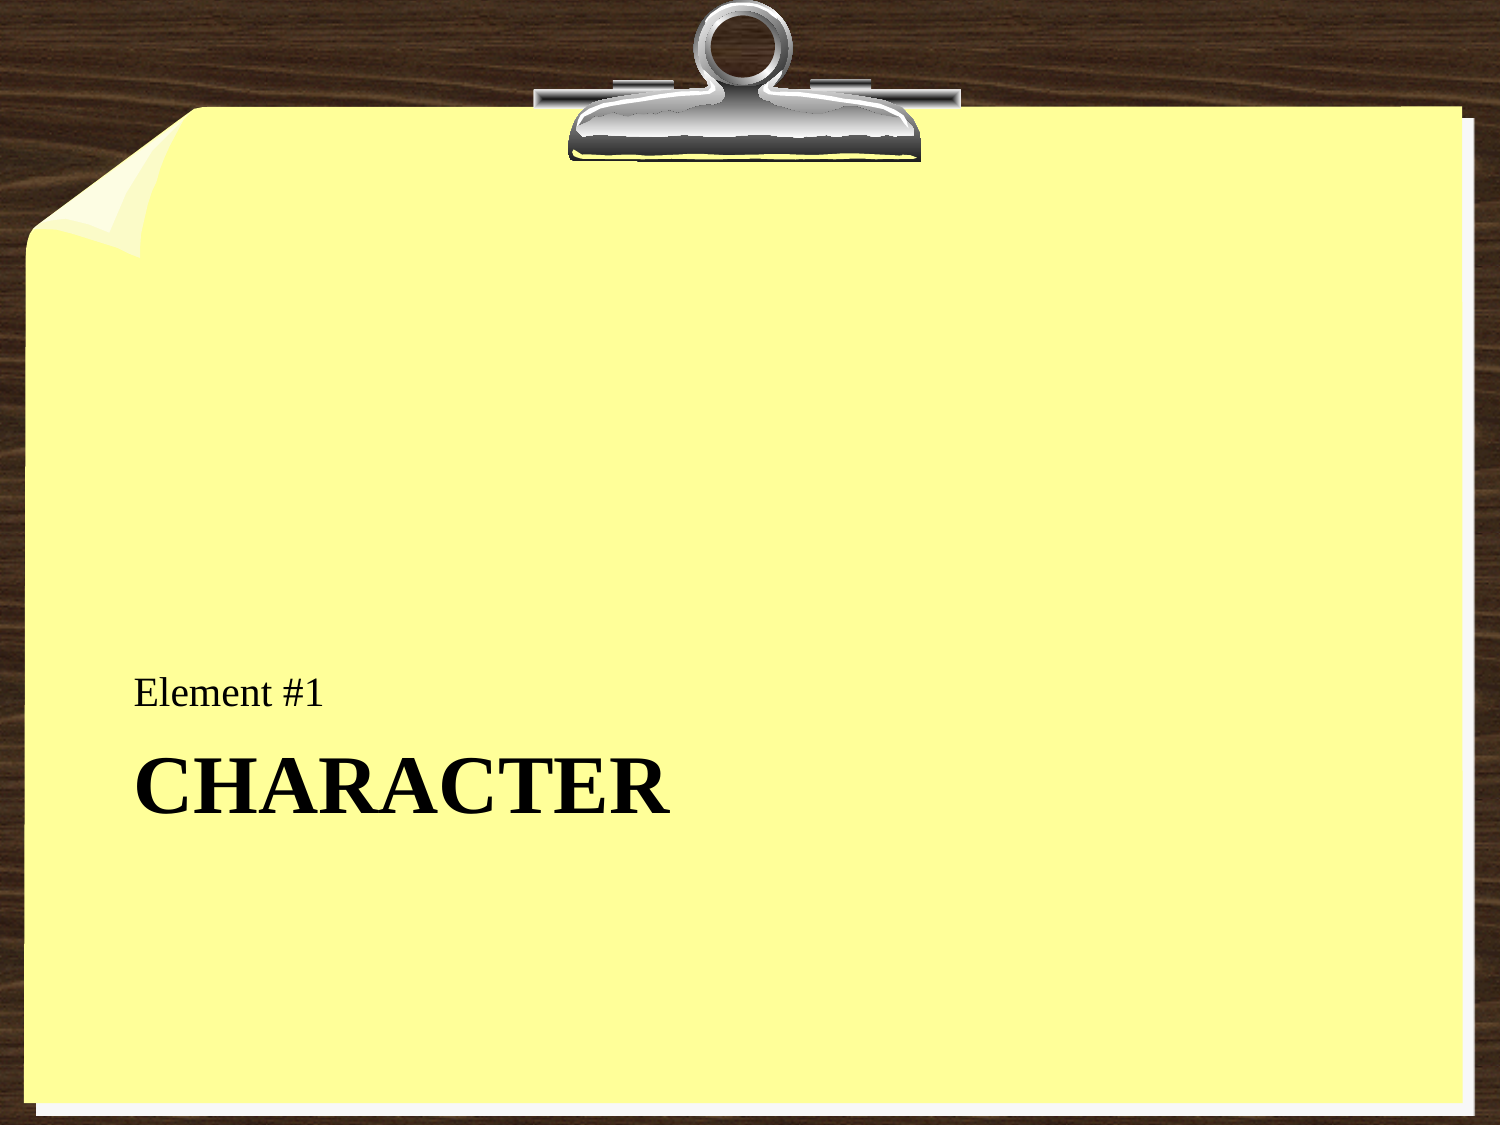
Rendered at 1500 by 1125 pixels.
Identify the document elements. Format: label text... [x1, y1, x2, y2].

list Element #1 [118, 476, 1394, 724]
picture [710, 15, 775, 78]
title Character [118, 724, 1394, 947]
picture [0, 0, 1500, 1125]
